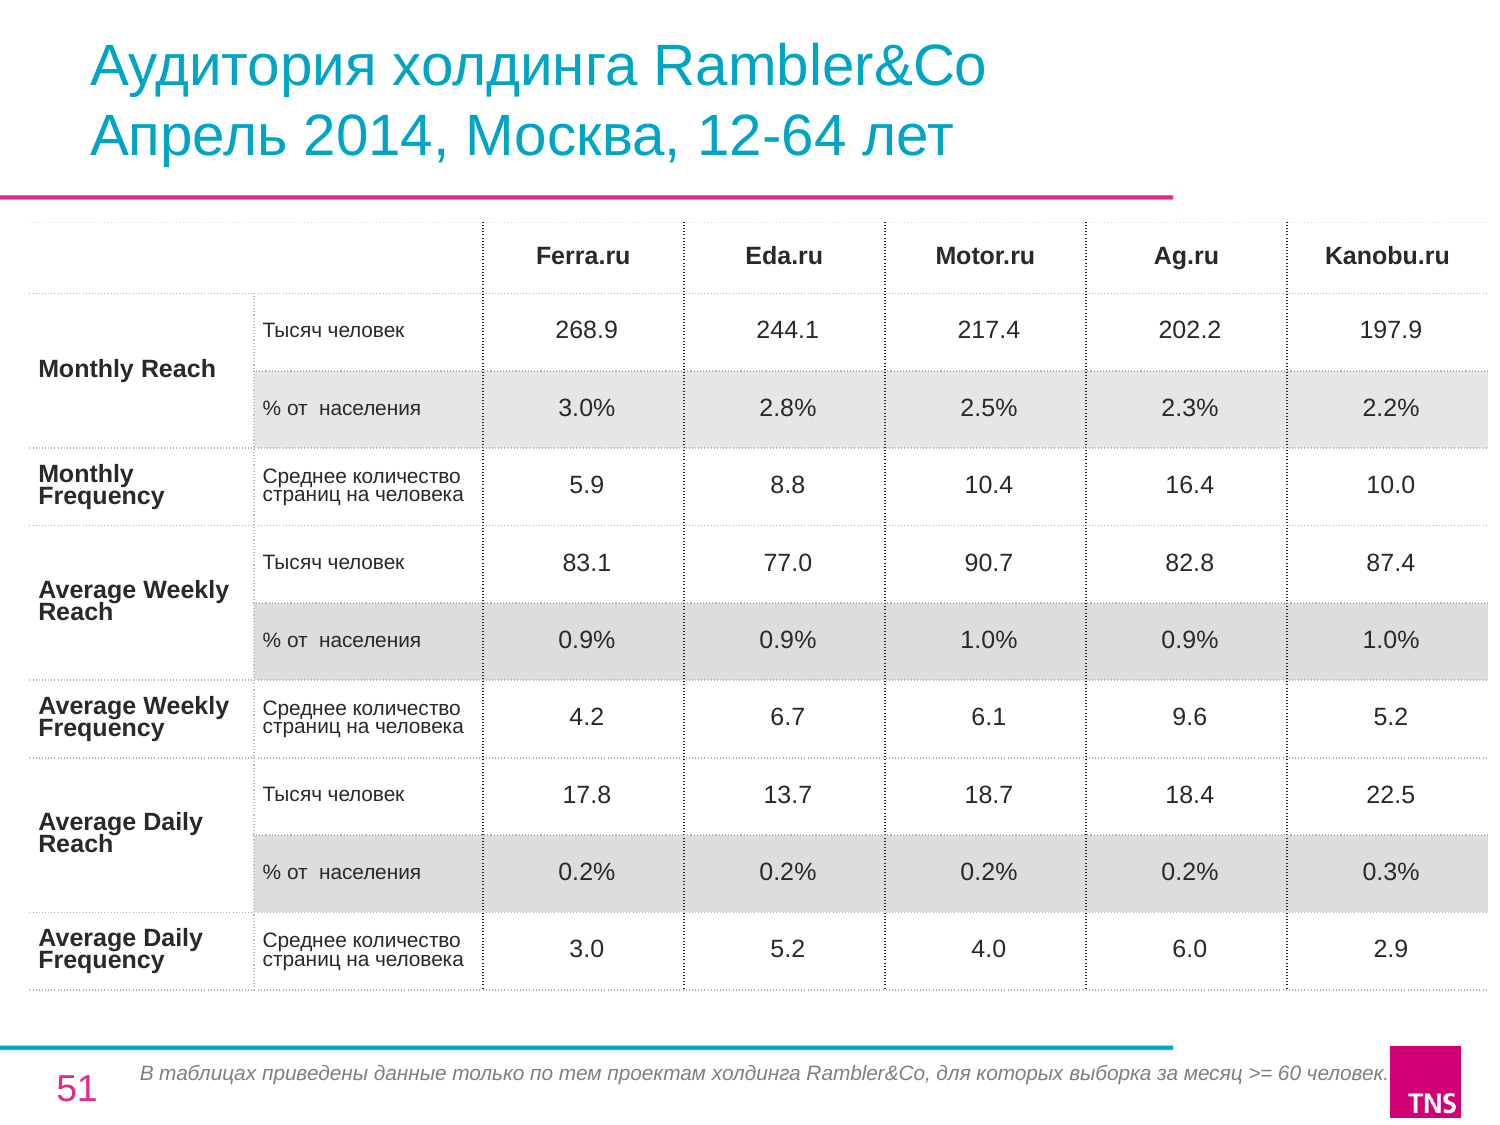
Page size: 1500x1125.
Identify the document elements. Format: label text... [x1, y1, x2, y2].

table_cell 90.7 [885, 526, 1086, 603]
table_cell 3.0 [483, 912, 684, 990]
table_cell 9.6 [1086, 680, 1287, 758]
table_cell 6.1 [885, 680, 1086, 758]
table_cell 10.0 [1287, 448, 1488, 526]
table_cell Average Daily Reach [29, 758, 254, 912]
table_header Ferra.ru [483, 223, 684, 294]
table_cell % от населения [254, 603, 483, 680]
table_cell 0.2% [885, 835, 1086, 912]
text_box В таблицах приведены данные только по тем проектам холдинга Rambler&Co, для которых выборка за месяц >= 60 человек. [124, 1052, 1463, 1092]
table_header Motor.ru [885, 223, 1086, 294]
table_cell 5.9 [483, 448, 684, 526]
table_cell Среднее количество страниц на человека [254, 912, 483, 990]
table_cell 4.0 [885, 912, 1086, 990]
table_cell 2.9 [1287, 912, 1488, 990]
table_cell 77.0 [684, 526, 885, 603]
table_cell 8.8 [684, 448, 885, 526]
table_cell 83.1 [483, 526, 684, 603]
table_cell Среднее количество страниц на человека [254, 680, 483, 758]
table_cell 202.2 [1086, 294, 1287, 371]
table_cell 0.9% [1086, 603, 1287, 680]
table_cell 6.0 [1086, 912, 1287, 990]
table_cell Monthly Frequency [29, 448, 254, 526]
table_cell 5.2 [1287, 680, 1488, 758]
table_cell Monthly Reach [29, 294, 254, 448]
table_cell 0.2% [684, 835, 885, 912]
table_cell 22.5 [1287, 758, 1488, 835]
table_cell 268.9 [483, 294, 684, 371]
table_cell Average Daily Frequency [29, 912, 254, 990]
table_cell 2.5% [885, 371, 1086, 448]
table_cell 18.7 [885, 758, 1086, 835]
table_cell 2.8% [684, 371, 885, 448]
title Аудитория холдинга Rambler&Co Апрель 2014, Москва, 12-64 лет [74, 8, 1476, 187]
table_cell 1.0% [885, 603, 1086, 680]
table_cell 0.3% [1287, 835, 1488, 912]
table_cell 0.2% [483, 835, 684, 912]
table_cell 10.4 [885, 448, 1086, 526]
table_header Ag.ru [1086, 223, 1287, 294]
picture [0, 0, 1500, 1125]
table_cell 16.4 [1086, 448, 1287, 526]
table_cell Average Weekly Frequency [29, 680, 254, 758]
table_cell % от населения [254, 835, 483, 912]
table_cell 0.9% [483, 603, 684, 680]
table_header [29, 223, 483, 294]
table_cell 244.1 [684, 294, 885, 371]
table_cell % от населения [254, 371, 483, 448]
table_cell 5.2 [684, 912, 885, 990]
table_cell 1.0% [1287, 603, 1488, 680]
table_cell 87.4 [1287, 526, 1488, 603]
slide_number 51 [40, 1055, 392, 1125]
table_header Eda.ru [684, 223, 885, 294]
table_cell 2.3% [1086, 371, 1287, 448]
table_cell 0.9% [684, 603, 885, 680]
table_header Kanobu.ru [1287, 223, 1488, 294]
table_cell 4.2 [483, 680, 684, 758]
table_cell 197.9 [1287, 294, 1488, 371]
table_cell 2.2% [1287, 371, 1488, 448]
table_cell 6.7 [684, 680, 885, 758]
table_cell 17.8 [483, 758, 684, 835]
table_cell Тысяч человек [254, 526, 483, 603]
table_cell 0.2% [1086, 835, 1287, 912]
table_cell Среднее количество страниц на человека [254, 448, 483, 526]
table_cell 3.0% [483, 371, 684, 448]
table_cell Тысяч человек [254, 294, 483, 371]
table_cell Average Weekly Reach [29, 526, 254, 680]
table_cell Тысяч человек [254, 758, 483, 835]
table_cell 18.4 [1086, 758, 1287, 835]
table_cell 82.8 [1086, 526, 1287, 603]
table_cell 13.7 [684, 758, 885, 835]
table_cell 217.4 [885, 294, 1086, 371]
